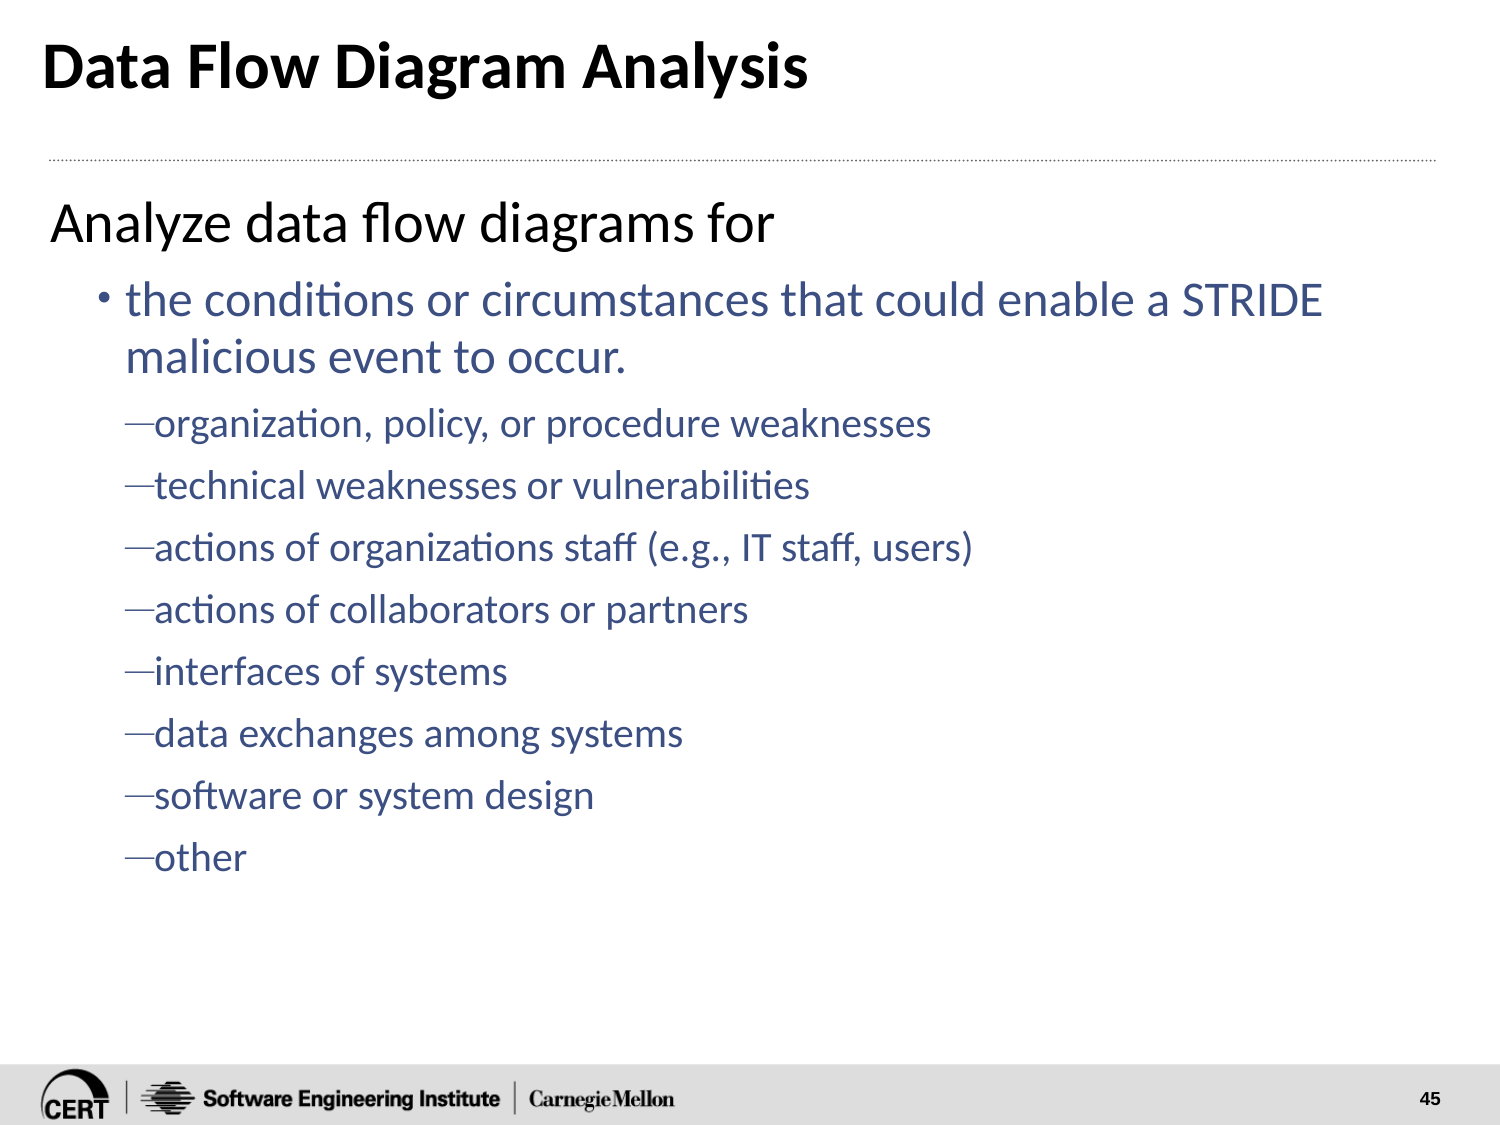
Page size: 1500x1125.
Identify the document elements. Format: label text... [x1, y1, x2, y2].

picture [24, 1065, 688, 1125]
title Data Flow Diagram Analysis [42, 37, 1434, 155]
list Analyze data flow diagrams for the conditions or circumstances that could enable a STRIDE malicious event to occur. organization, policy, or procedure weaknesses technical weaknesses or vulnerabilities actions of organizations staff (e.g., IT staff, users) actions of collaborators or partners interfaces of systems data exchanges among systems software or system design other [49, 187, 1438, 1001]
